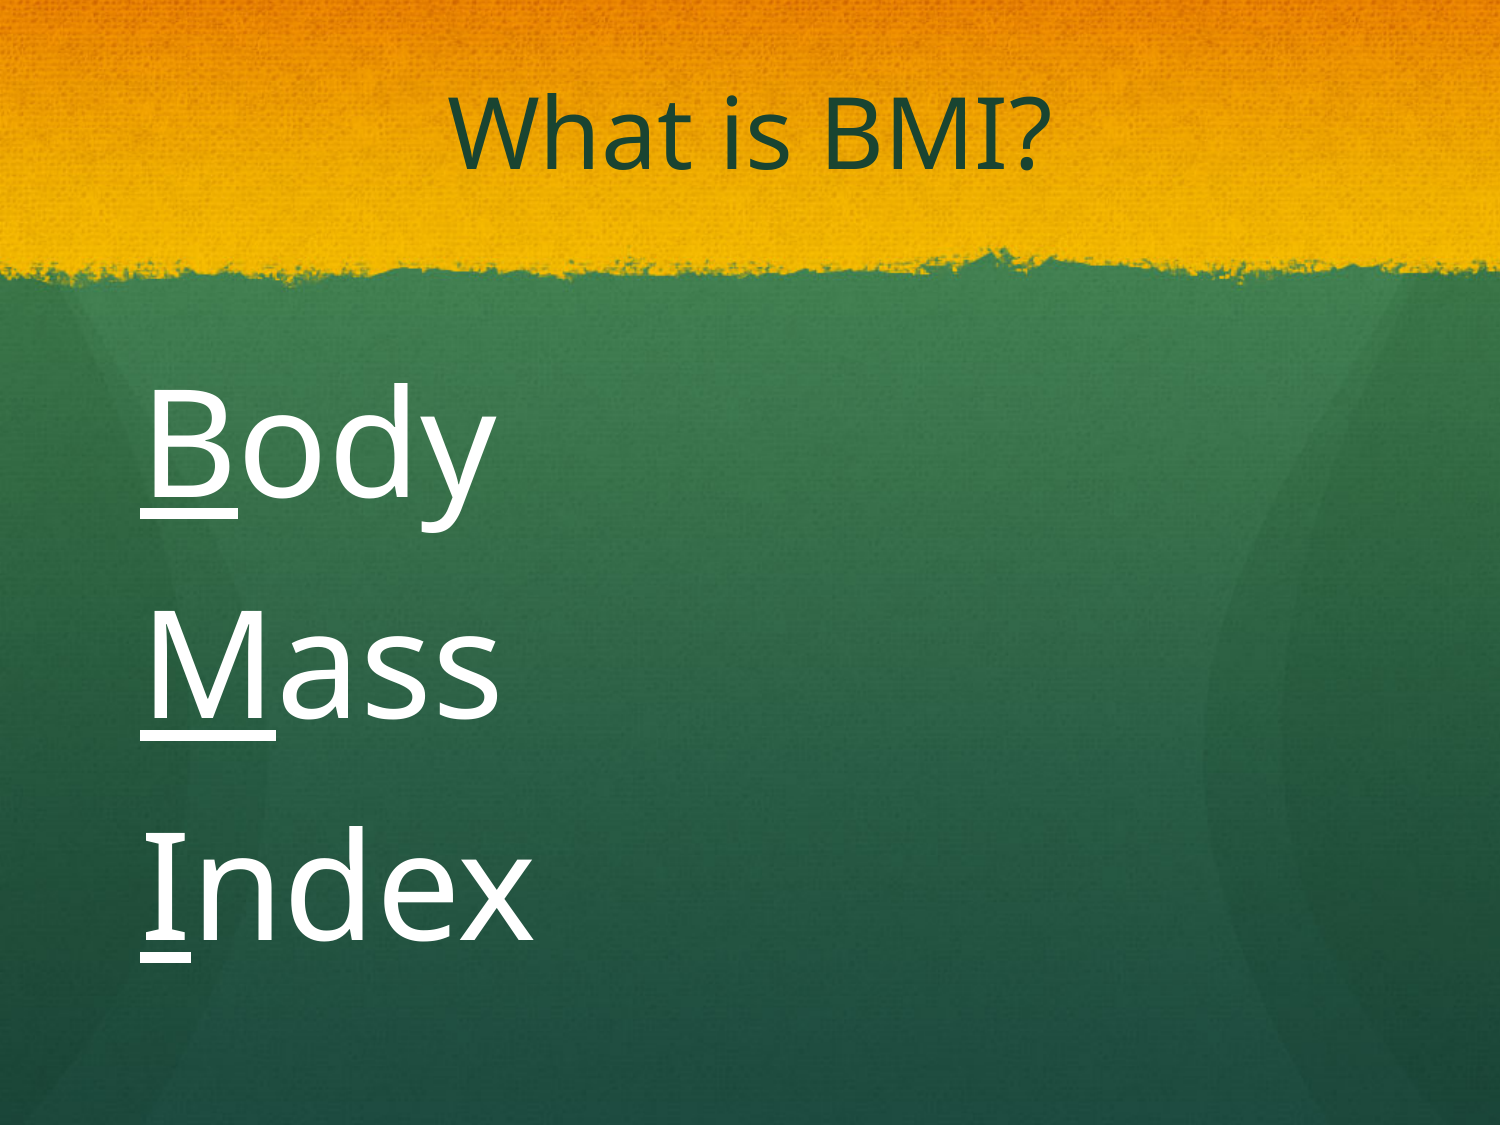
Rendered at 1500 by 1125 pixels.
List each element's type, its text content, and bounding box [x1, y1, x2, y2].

picture [0, 0, 1500, 1125]
list Body Mass Index [125, 339, 1375, 1026]
title What is BMI? [125, 13, 1375, 246]
